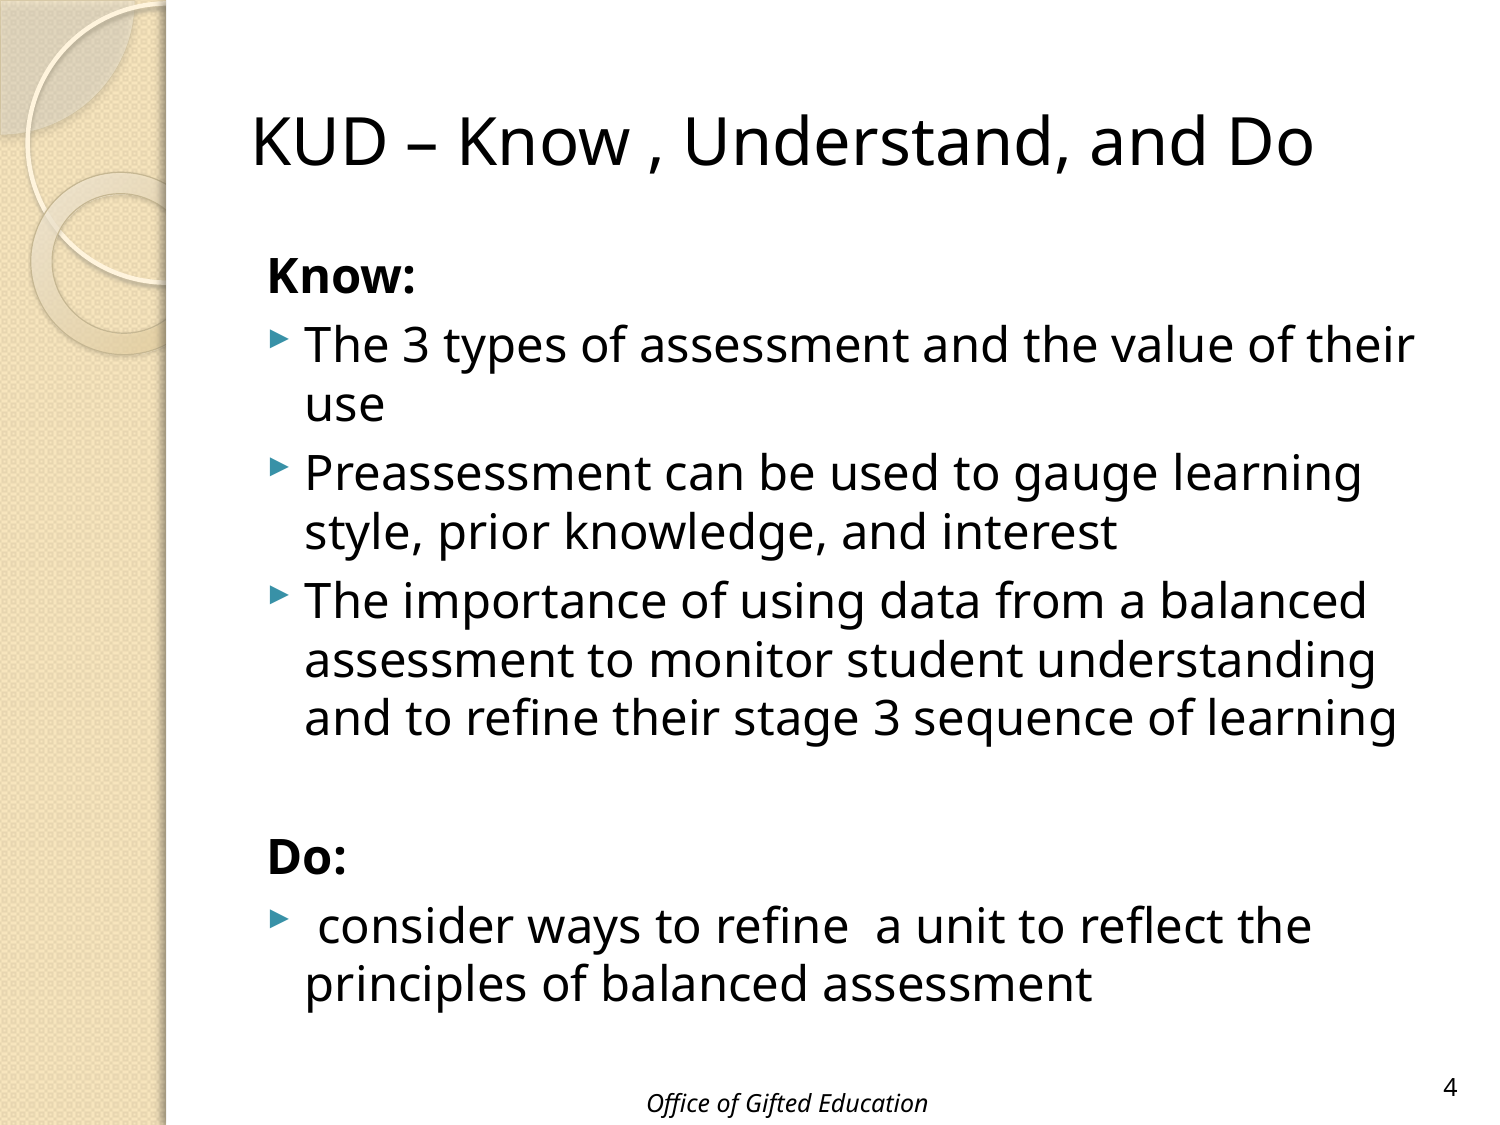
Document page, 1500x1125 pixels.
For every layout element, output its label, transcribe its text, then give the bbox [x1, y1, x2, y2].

footer Office of Gifted Education [549, 1046, 1025, 1125]
title KUD – Know , Understand, and Do [235, 45, 1466, 233]
slide_number 4 [1413, 1034, 1488, 1113]
list Know: The 3 types of assessment and the value of their use Preassessment can be used to gauge learning style, prior knowledge, and interest The importance of using data from a balanced assessment to monitor student understanding and to refine their stage 3 sequence of learning Do: consider ways to refine a unit to reflect the principles of balanced assessment [235, 237, 1466, 1025]
